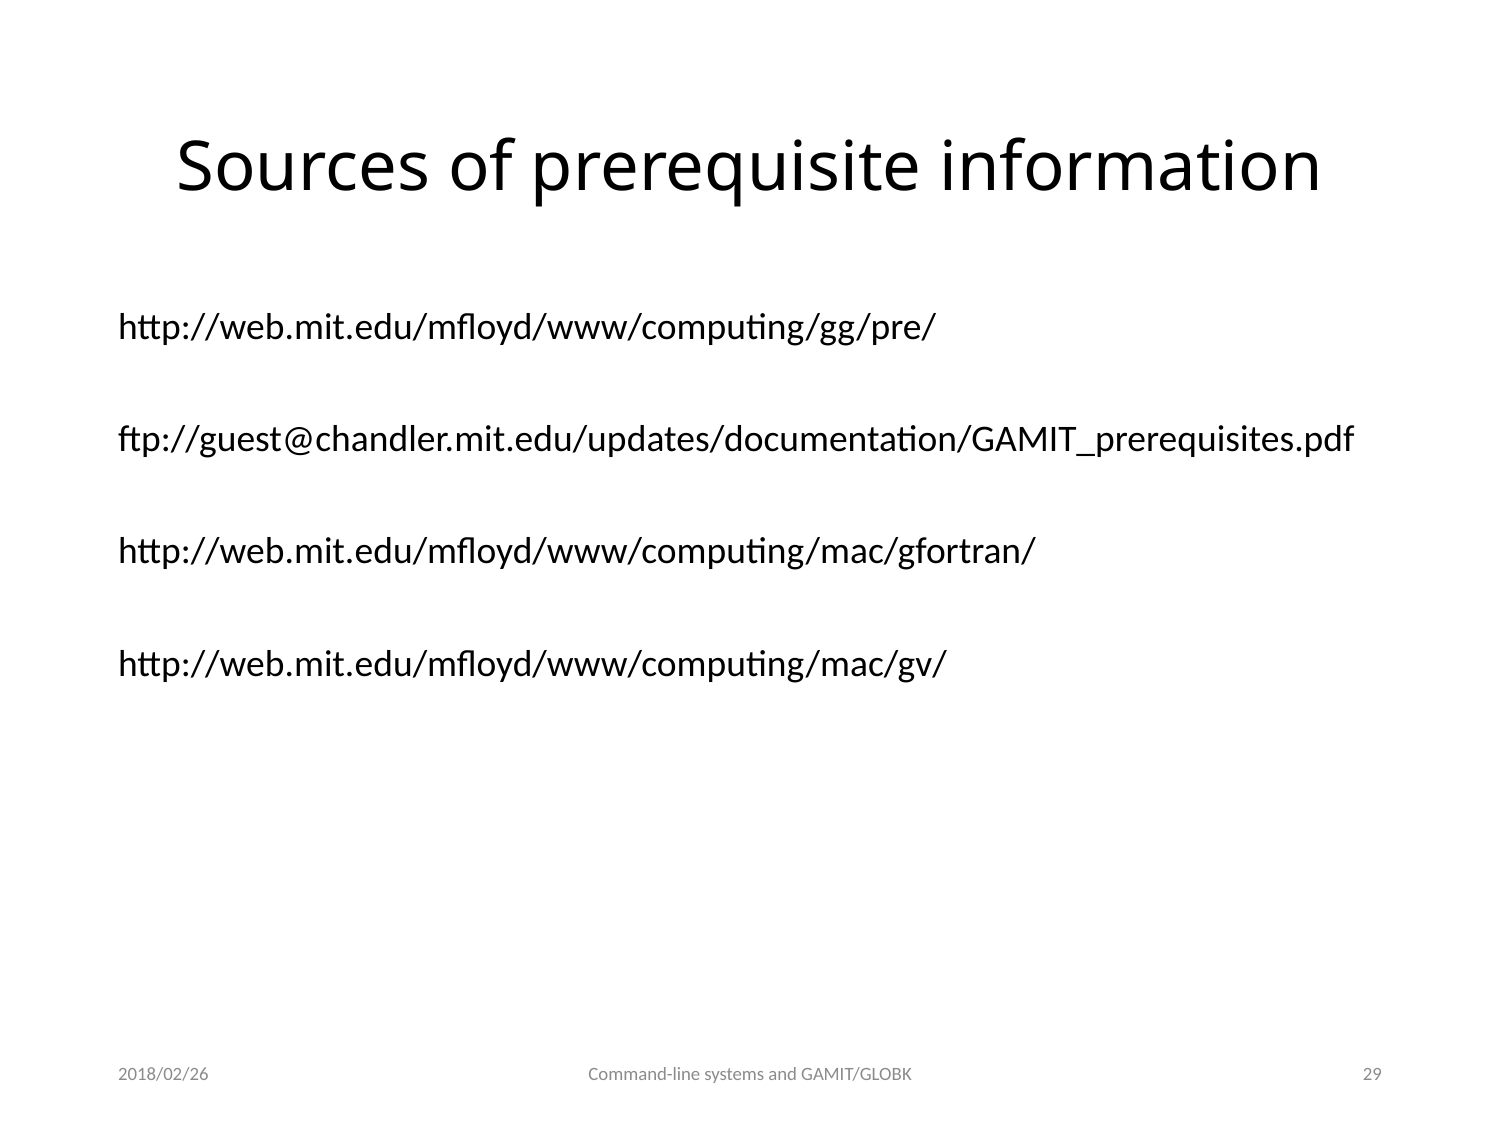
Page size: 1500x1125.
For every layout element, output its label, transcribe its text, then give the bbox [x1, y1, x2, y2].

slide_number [103, 1042, 441, 1103]
footer Command-line systems and GAMIT/GLOBK [496, 1042, 1004, 1103]
list http://web.mit.edu/mfloyd/www/computing/gg/pre/ ftp://guest@chandler.mit.edu/updates/documentation/GAMIT_prerequisites.pdf http://web.mit.edu/mfloyd/www/computing/mac/gfortran/ http://web.mit.edu/mfloyd/www/computing/mac/gv/ [103, 299, 1397, 1014]
title Sources of prerequisite information [103, 59, 1397, 278]
slide_number 28 [1059, 1042, 1397, 1103]
